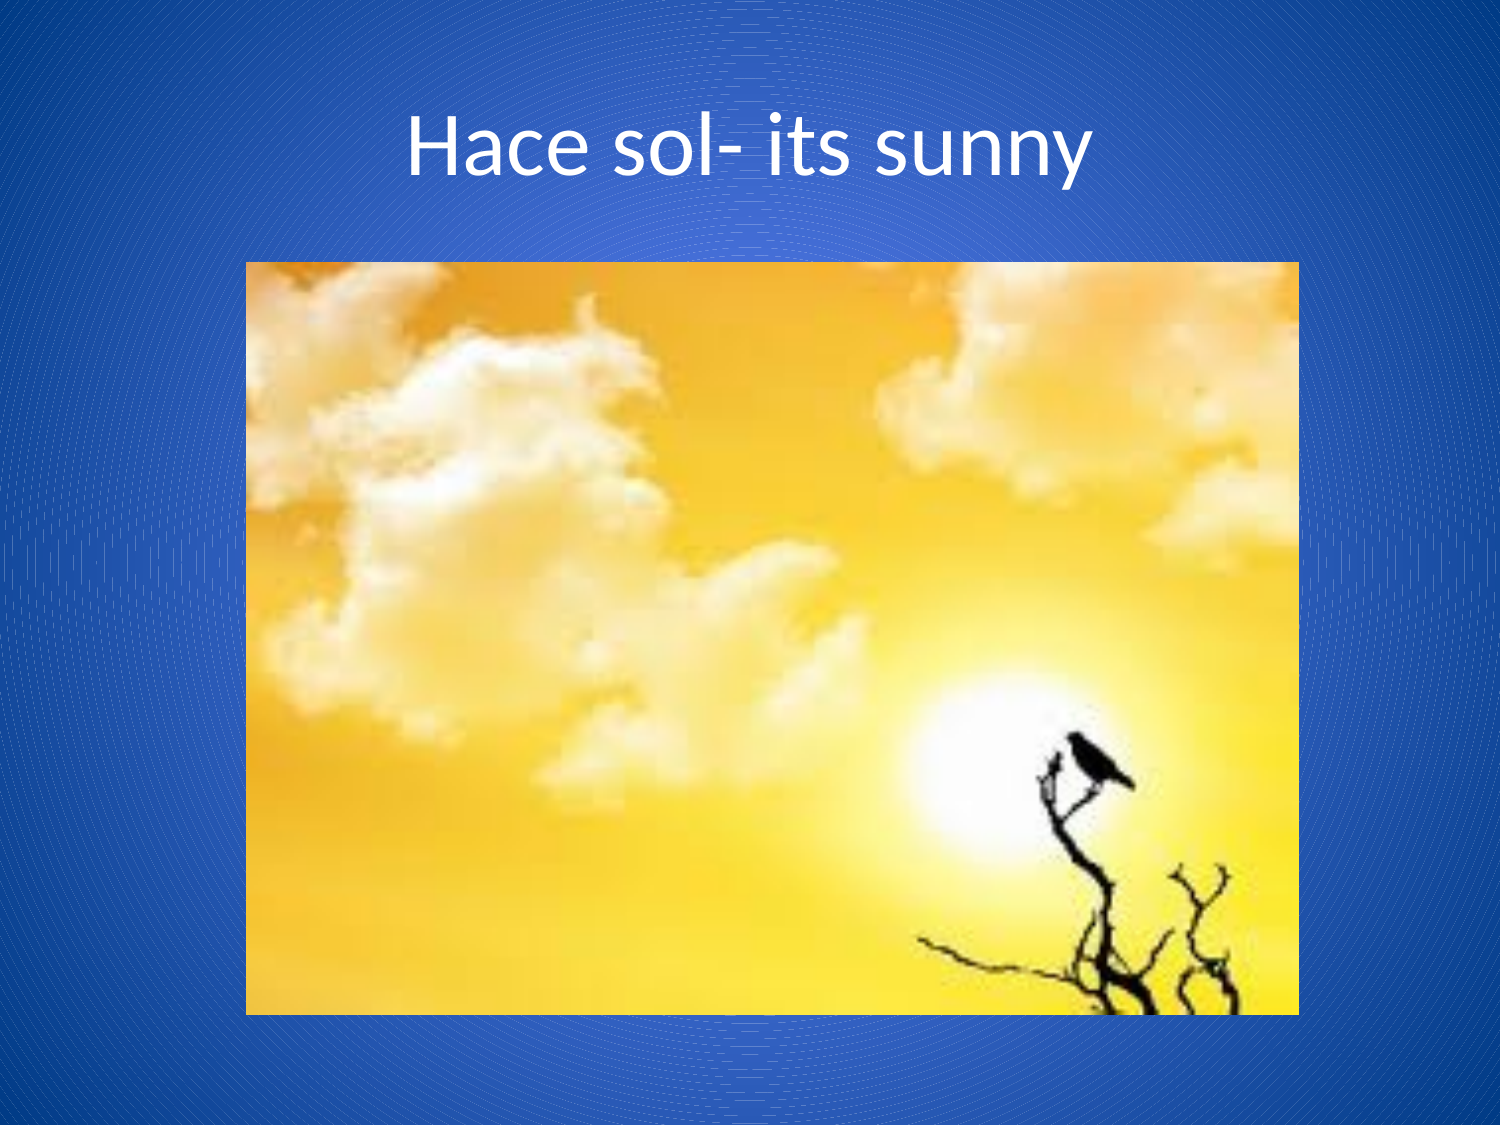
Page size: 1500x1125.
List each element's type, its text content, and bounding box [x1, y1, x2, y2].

title Hace sol- its sunny [75, 45, 1425, 233]
picture [245, 262, 1300, 1015]
